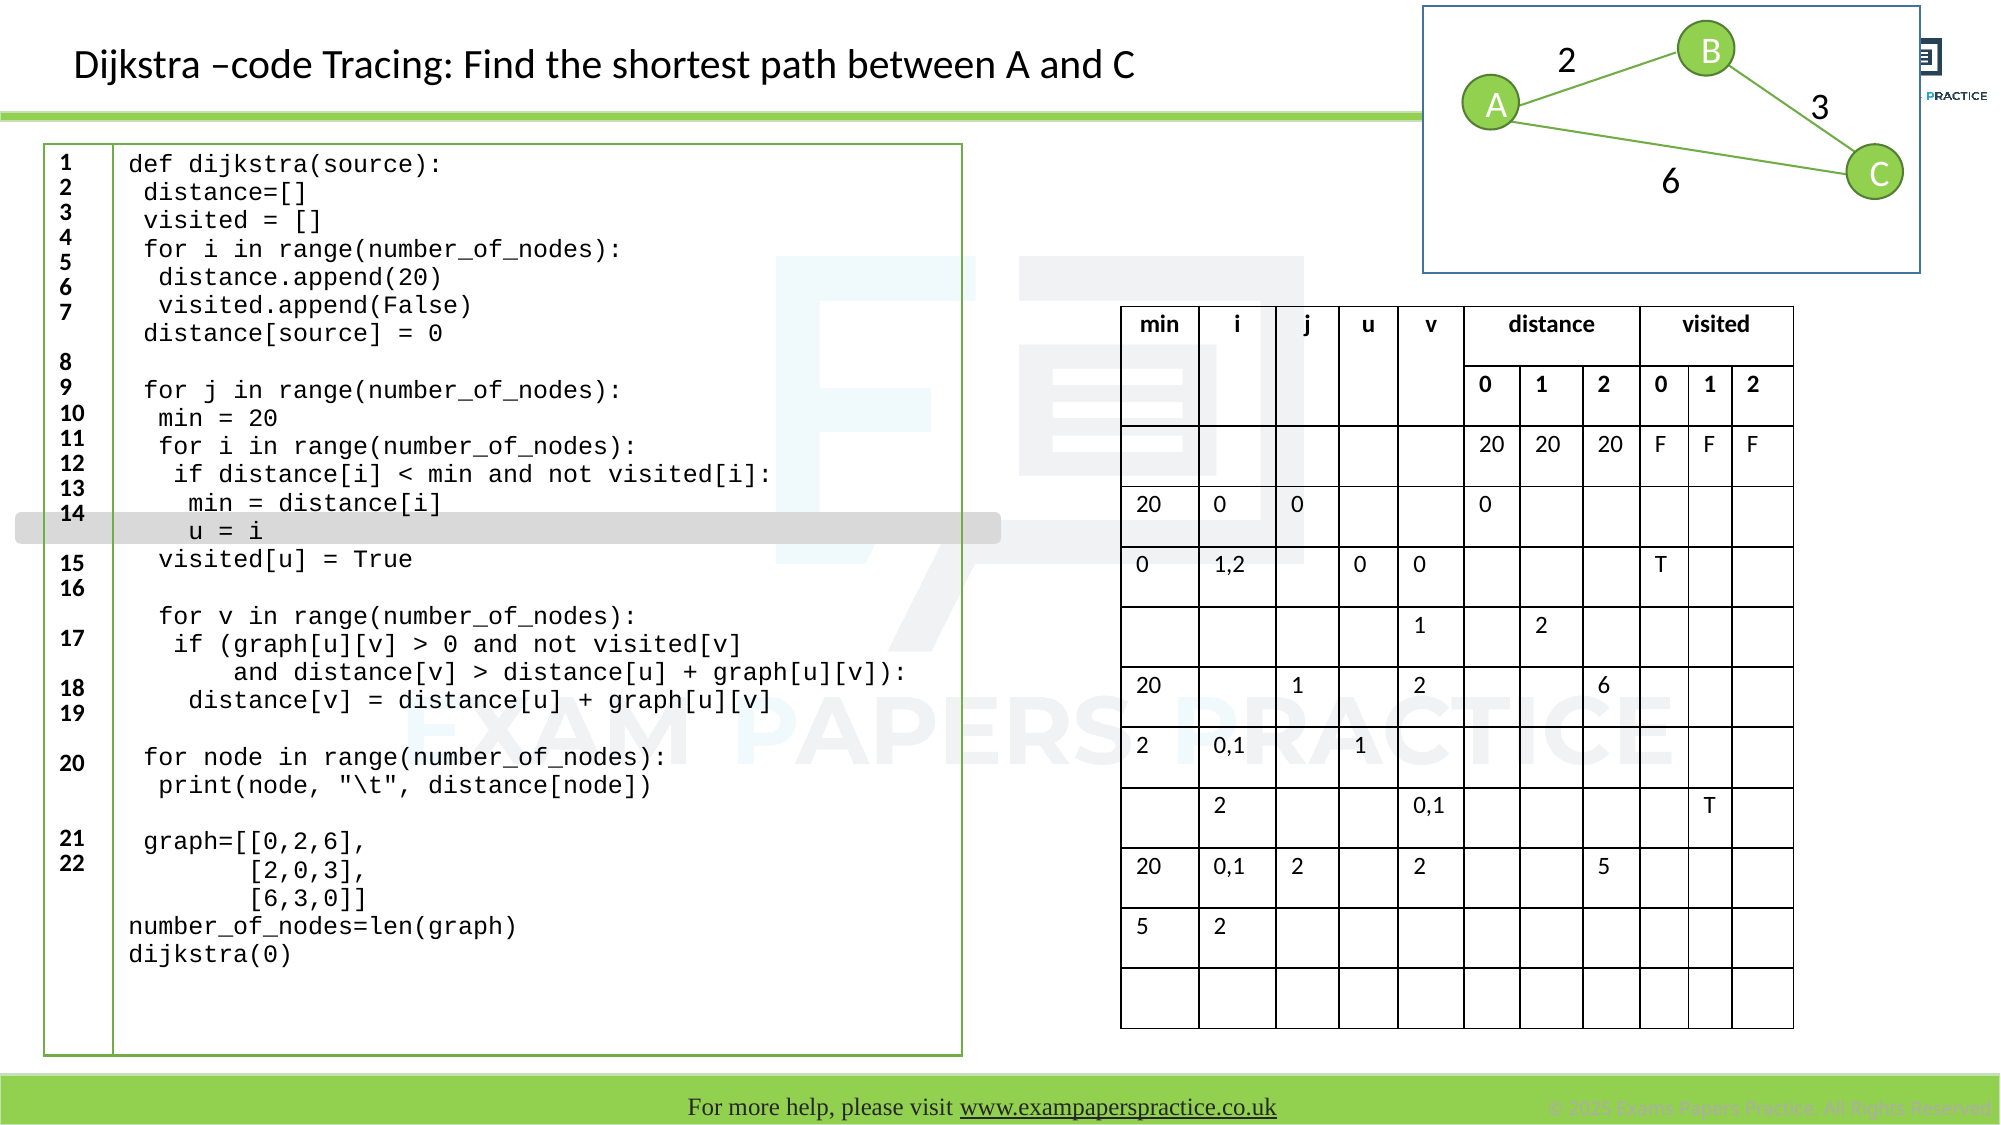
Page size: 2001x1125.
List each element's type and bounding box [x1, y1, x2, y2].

table_cell [1733, 367, 1793, 425]
table_cell [1641, 969, 1688, 1028]
table_cell [1689, 668, 1731, 726]
table_cell [1277, 427, 1338, 486]
table_cell [1340, 969, 1397, 1028]
table_cell [1465, 427, 1519, 486]
table_cell [1200, 728, 1275, 787]
table_cell [1733, 849, 1793, 907]
table_cell [1200, 548, 1275, 606]
table_cell [1277, 909, 1338, 967]
table_cell [1521, 487, 1582, 546]
table_cell [1521, 909, 1582, 967]
table_cell [1641, 548, 1688, 606]
table_cell [1521, 668, 1582, 726]
table_cell [1399, 789, 1463, 847]
table_cell [1122, 608, 1198, 666]
table_cell [1584, 367, 1639, 425]
table_header [1340, 307, 1397, 425]
table_cell [1340, 668, 1397, 726]
table_cell [1521, 367, 1582, 425]
table_cell [1521, 548, 1582, 606]
table_cell [1122, 909, 1198, 967]
table_cell [1200, 608, 1275, 666]
table_cell [1641, 608, 1688, 666]
table_cell [1340, 789, 1397, 847]
table_cell [1733, 728, 1793, 787]
table_cell [1340, 728, 1397, 787]
table_cell [1399, 548, 1463, 606]
table_cell [1733, 789, 1793, 847]
table_cell [1733, 668, 1793, 726]
table_cell [1584, 668, 1639, 726]
table_cell [1200, 969, 1275, 1028]
table_header [45, 145, 112, 1054]
table_cell [1689, 548, 1731, 606]
table_cell [1584, 427, 1639, 486]
table_cell [1641, 668, 1688, 726]
table_cell [1584, 608, 1639, 666]
table_cell [1584, 969, 1639, 1028]
table_cell [1277, 849, 1338, 907]
table_cell [1399, 969, 1463, 1028]
table_header [1399, 307, 1463, 425]
table_cell [1465, 909, 1519, 967]
table_cell [1641, 367, 1688, 425]
table_cell [1277, 668, 1338, 726]
table_cell [1465, 789, 1519, 847]
table_cell [1521, 849, 1582, 907]
table_cell [1641, 789, 1688, 847]
table_cell [1689, 487, 1731, 546]
table_cell [1277, 608, 1338, 666]
table_cell [1584, 728, 1639, 787]
table_cell [1277, 969, 1338, 1028]
table_cell [1689, 367, 1731, 425]
table_cell [1689, 789, 1731, 847]
table_cell [1277, 728, 1338, 787]
table_cell [1122, 427, 1198, 486]
table_cell [1465, 367, 1519, 425]
table_cell [1399, 728, 1463, 787]
table_cell [1399, 608, 1463, 666]
table_cell [1340, 608, 1397, 666]
table_cell [1340, 548, 1397, 606]
table_cell [1122, 969, 1198, 1028]
table_cell [1641, 728, 1688, 787]
table_cell [1733, 487, 1793, 546]
table_cell [1465, 608, 1519, 666]
table_header [1277, 307, 1338, 425]
table_cell [1340, 427, 1397, 486]
table_cell [1584, 909, 1639, 967]
table_cell [1465, 668, 1519, 726]
table_cell [1122, 728, 1198, 787]
table_cell [1641, 909, 1688, 967]
table_cell [1399, 487, 1463, 546]
text_box [1422, 5, 1921, 274]
table_cell [1200, 487, 1275, 546]
table_cell [1689, 728, 1731, 787]
text_box [963, 512, 1002, 544]
table_cell [1465, 728, 1519, 787]
table_cell [1340, 487, 1397, 546]
table_cell [1733, 427, 1793, 486]
table_cell [1689, 909, 1731, 967]
table_header [114, 145, 961, 1054]
text_box [58, 29, 1152, 94]
table_cell [1733, 909, 1793, 967]
table_cell [1465, 487, 1519, 546]
table_cell [1200, 668, 1275, 726]
table_cell [1122, 487, 1198, 546]
table_cell [1200, 849, 1275, 907]
table_cell [1122, 849, 1198, 907]
table_cell [1200, 789, 1275, 847]
table_cell [1277, 789, 1338, 847]
table_cell [1277, 487, 1338, 546]
table_cell [1641, 427, 1688, 486]
table_cell [1584, 487, 1639, 546]
table_cell [1641, 487, 1688, 546]
table_cell [1340, 909, 1397, 967]
table_header [1122, 307, 1198, 425]
table_cell [1521, 608, 1582, 666]
table_cell [1122, 668, 1198, 726]
table_cell [1399, 668, 1463, 726]
table_cell [1584, 548, 1639, 606]
table_cell [1689, 608, 1731, 666]
table_cell [1200, 909, 1275, 967]
table_cell [1689, 427, 1731, 486]
table_cell [1733, 608, 1793, 666]
table_header [1465, 307, 1639, 365]
table_cell [1733, 548, 1793, 606]
table_cell [1122, 789, 1198, 847]
table_cell [1584, 789, 1639, 847]
table_cell [1465, 969, 1519, 1028]
table_cell [1399, 427, 1463, 486]
table_cell [1521, 427, 1582, 486]
table_cell [1689, 849, 1731, 907]
table_cell [1465, 849, 1519, 907]
table_cell [1399, 849, 1463, 907]
table_cell [1521, 728, 1582, 787]
table_cell [1122, 548, 1198, 606]
table_cell [1340, 849, 1397, 907]
text_box [14, 512, 43, 544]
table_header [1200, 307, 1275, 425]
table_header [1641, 307, 1793, 365]
table_cell [1521, 969, 1582, 1028]
table_cell [1584, 849, 1639, 907]
table_cell [1733, 969, 1793, 1028]
table_cell [1641, 849, 1688, 907]
table_cell [1465, 548, 1519, 606]
table_cell [1277, 548, 1338, 606]
table_cell [1200, 427, 1275, 486]
table_cell [1399, 909, 1463, 967]
table_cell [1521, 789, 1582, 847]
table_cell [1689, 969, 1731, 1028]
